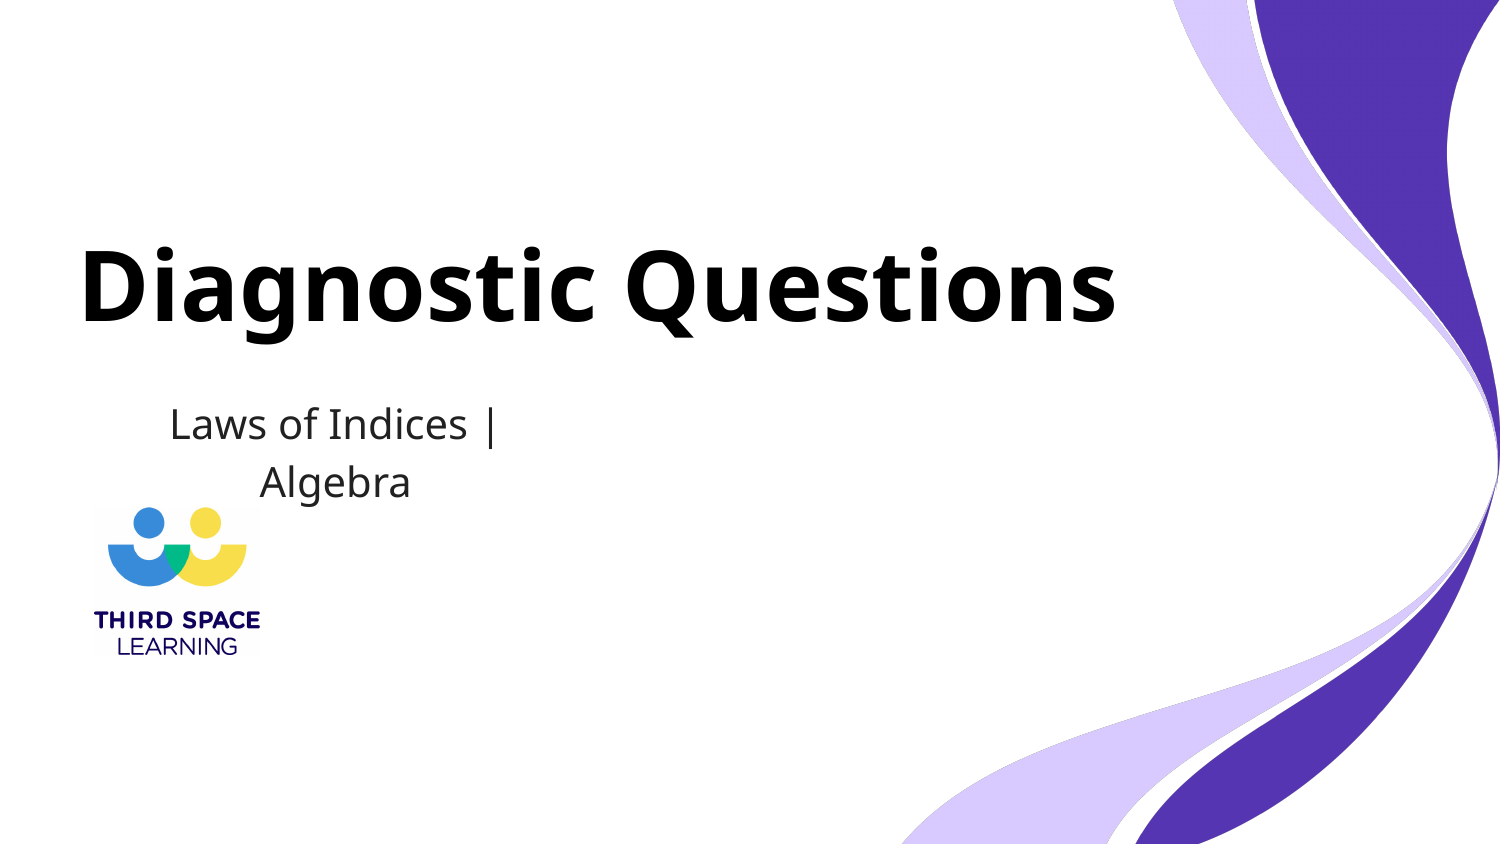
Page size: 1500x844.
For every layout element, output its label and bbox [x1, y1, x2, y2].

picture [94, 507, 260, 655]
picture [901, 0, 1500, 844]
